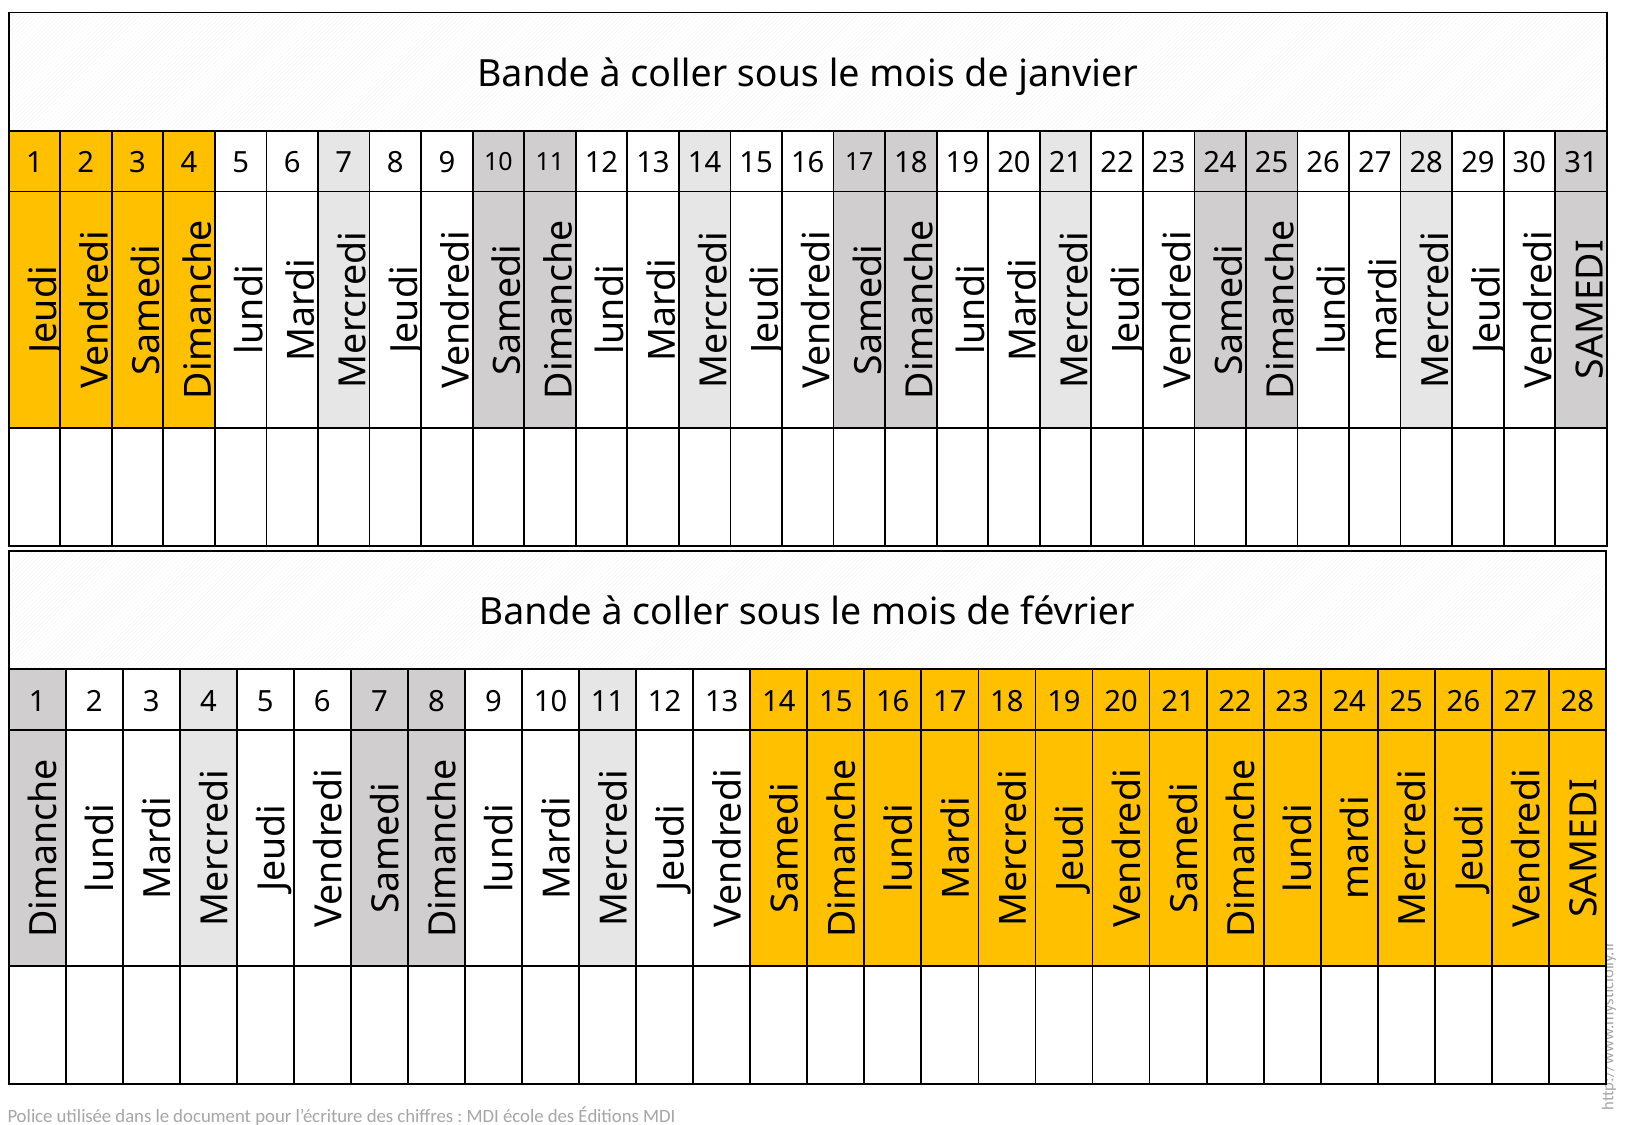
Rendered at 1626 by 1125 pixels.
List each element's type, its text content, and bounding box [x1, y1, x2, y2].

table_cell Mercredi [181, 731, 236, 965]
table_cell [352, 967, 407, 1083]
table_cell [694, 967, 749, 1083]
table_cell 10 [523, 670, 578, 729]
table_cell Mercredi [1041, 192, 1090, 427]
table_cell Mardi [124, 731, 179, 965]
table_cell Vendredi [1493, 731, 1548, 965]
table_cell [580, 967, 635, 1083]
table_cell 22 [1208, 670, 1263, 729]
table_cell 6 [295, 670, 350, 729]
table_cell [1453, 429, 1503, 545]
table_cell Jeudi [1436, 731, 1491, 965]
table_cell [1401, 429, 1451, 545]
table_cell 15 [731, 132, 781, 191]
table_cell 18 [979, 670, 1035, 729]
table_cell lundi [466, 731, 521, 965]
table_cell Mardi [523, 731, 578, 965]
table_cell Samedi [1195, 192, 1245, 427]
table_cell Samedi [751, 731, 806, 965]
table_cell Dimanche [1208, 731, 1263, 965]
table_cell 24 [1322, 670, 1377, 729]
table_cell 3 [113, 132, 162, 191]
table_cell [1150, 967, 1206, 1083]
table_cell Mardi [922, 731, 978, 965]
table_cell 14 [680, 132, 730, 191]
table_cell [1041, 429, 1090, 545]
table_cell [783, 429, 833, 545]
table_cell 30 [1505, 132, 1554, 191]
table_cell Samedi [113, 192, 162, 427]
table_cell 25 [1379, 670, 1434, 729]
table_cell [1093, 967, 1149, 1083]
table_cell Vendredi [61, 192, 111, 427]
table_cell 1 [10, 670, 65, 729]
table_cell 23 [1265, 670, 1320, 729]
table_cell 31 [1556, 132, 1606, 191]
table_cell mardi [1322, 731, 1377, 965]
table_cell Dimanche [525, 192, 575, 427]
table_cell 4 [181, 670, 236, 729]
table_cell 14 [751, 670, 806, 729]
table_cell Vendredi [783, 192, 833, 427]
table_cell Jeudi [238, 731, 293, 965]
table_cell [680, 429, 730, 545]
table_cell [1247, 429, 1297, 545]
table_cell 2 [61, 132, 111, 191]
table_cell 29 [1453, 132, 1503, 191]
table_cell SAMEDI [1550, 731, 1605, 965]
table_cell Mardi [989, 192, 1039, 427]
table_cell [267, 429, 317, 545]
table_cell 5 [216, 132, 266, 191]
table_cell [238, 967, 293, 1083]
table_cell Mercredi [319, 192, 369, 427]
table_cell [865, 967, 920, 1083]
table_cell 22 [1092, 132, 1142, 191]
table_cell lundi [938, 192, 987, 427]
table_cell [1092, 429, 1142, 545]
table_cell 28 [1550, 670, 1605, 729]
table_cell 18 [886, 132, 936, 191]
table_cell 7 [319, 132, 369, 191]
table_cell [295, 967, 350, 1083]
table_cell Samedi [352, 731, 407, 965]
table_cell 17 [922, 670, 978, 729]
table_cell 2 [67, 670, 122, 729]
table_cell 5 [238, 670, 293, 729]
table_cell 24 [1195, 132, 1245, 191]
table_cell Mardi [628, 192, 678, 427]
table_cell 6 [267, 132, 317, 191]
table_cell [422, 429, 472, 545]
table_cell 8 [370, 132, 420, 191]
table_cell 28 [1401, 132, 1451, 191]
table_cell Mercredi [680, 192, 730, 427]
table_cell Samedi [474, 192, 523, 427]
table_header Bande à coller sous le mois de janvier [10, 13, 1606, 130]
table_cell 10 [474, 132, 523, 191]
table_cell [10, 967, 65, 1083]
table_cell [834, 429, 884, 545]
table_cell 21 [1150, 670, 1206, 729]
table_cell 9 [422, 132, 472, 191]
table_cell 12 [577, 132, 626, 191]
table_cell 27 [1350, 132, 1400, 191]
table_cell [1493, 967, 1548, 1083]
table_cell [466, 967, 521, 1083]
table_cell SAMEDI [1556, 192, 1606, 427]
table_cell [1144, 429, 1194, 545]
table_cell 16 [783, 132, 833, 191]
table_cell [124, 967, 179, 1083]
table_cell 17 [834, 132, 884, 191]
table_cell [637, 967, 692, 1083]
table_cell [1350, 429, 1400, 545]
table_cell 20 [1093, 670, 1149, 729]
table_cell Jeudi [1036, 731, 1092, 965]
table_cell lundi [67, 731, 122, 965]
table_cell [922, 967, 978, 1083]
table_cell Dimanche [808, 731, 863, 965]
table_cell Vendredi [422, 192, 472, 427]
table_cell Mercredi [1401, 192, 1451, 427]
table_cell 26 [1298, 132, 1348, 191]
table_cell [1436, 967, 1491, 1083]
table_cell Dimanche [164, 192, 214, 427]
table_cell [1505, 429, 1554, 545]
table_cell [979, 967, 1035, 1083]
table_cell Mardi [267, 192, 317, 427]
table_cell 20 [989, 132, 1039, 191]
table_cell [523, 967, 578, 1083]
table_cell 16 [865, 670, 920, 729]
table_cell 23 [1144, 132, 1194, 191]
table_cell lundi [1298, 192, 1348, 427]
table_cell [164, 429, 214, 545]
table_cell [989, 429, 1039, 545]
table_cell [1298, 429, 1348, 545]
table_cell [216, 429, 266, 545]
table_cell [525, 429, 575, 545]
table_cell Mercredi [580, 731, 635, 965]
table_cell Jeudi [637, 731, 692, 965]
table_cell [808, 967, 863, 1083]
table_cell Jeudi [1092, 192, 1142, 427]
table_cell [1550, 967, 1605, 1083]
table_cell 3 [124, 670, 179, 729]
table_cell [628, 429, 678, 545]
table_cell [474, 429, 523, 545]
table_cell [409, 967, 464, 1083]
table_cell [370, 429, 420, 545]
table_cell Samedi [834, 192, 884, 427]
table_cell 21 [1041, 132, 1090, 191]
table_cell [577, 429, 626, 545]
table_cell [1195, 429, 1245, 545]
table_cell [10, 429, 59, 545]
table_cell Vendredi [1093, 731, 1149, 965]
table_cell Jeudi [1453, 192, 1503, 427]
table_cell 19 [1036, 670, 1092, 729]
table_cell Vendredi [694, 731, 749, 965]
table_cell 13 [694, 670, 749, 729]
table_cell Samedi [1150, 731, 1206, 965]
table_cell 11 [525, 132, 575, 191]
table_cell [1379, 967, 1434, 1083]
table_cell Mercredi [979, 731, 1035, 965]
table_cell [1556, 429, 1606, 545]
table_cell [1322, 967, 1377, 1083]
table_cell 25 [1247, 132, 1297, 191]
table_cell Dimanche [1247, 192, 1297, 427]
table_cell Vendredi [1505, 192, 1554, 427]
table_cell lundi [216, 192, 266, 427]
table_cell 13 [628, 132, 678, 191]
table_cell [319, 429, 369, 545]
table_cell Jeudi [731, 192, 781, 427]
table_cell [886, 429, 936, 545]
table_cell lundi [865, 731, 920, 965]
table_cell 8 [409, 670, 464, 729]
table_cell [1036, 967, 1092, 1083]
table_cell [181, 967, 236, 1083]
table_cell 27 [1493, 670, 1548, 729]
table_cell 7 [352, 670, 407, 729]
table_cell lundi [577, 192, 626, 427]
table_cell 19 [938, 132, 987, 191]
table_cell [1208, 967, 1263, 1083]
table_cell Mercredi [1379, 731, 1434, 965]
table_cell Jeudi [370, 192, 420, 427]
table_cell [731, 429, 781, 545]
table_cell [61, 429, 111, 545]
table_cell [751, 967, 806, 1083]
table_cell 4 [164, 132, 214, 191]
table_cell 26 [1436, 670, 1491, 729]
table_cell 12 [637, 670, 692, 729]
table_header Bande à coller sous le mois de février [10, 552, 1605, 668]
table_cell [67, 967, 122, 1083]
table_cell 9 [466, 670, 521, 729]
table_cell [113, 429, 162, 545]
table_cell mardi [1350, 192, 1400, 427]
table_cell Vendredi [1144, 192, 1194, 427]
table_cell Jeudi [10, 192, 59, 427]
table_cell Dimanche [409, 731, 464, 965]
table_cell lundi [1265, 731, 1320, 965]
table_cell 1 [10, 132, 59, 191]
table_cell Dimanche [10, 731, 65, 965]
table_cell [1265, 967, 1320, 1083]
table_cell [938, 429, 987, 545]
table_cell 15 [808, 670, 863, 729]
table_cell 11 [580, 670, 635, 729]
table_cell Vendredi [295, 731, 350, 965]
table_cell Dimanche [886, 192, 936, 427]
